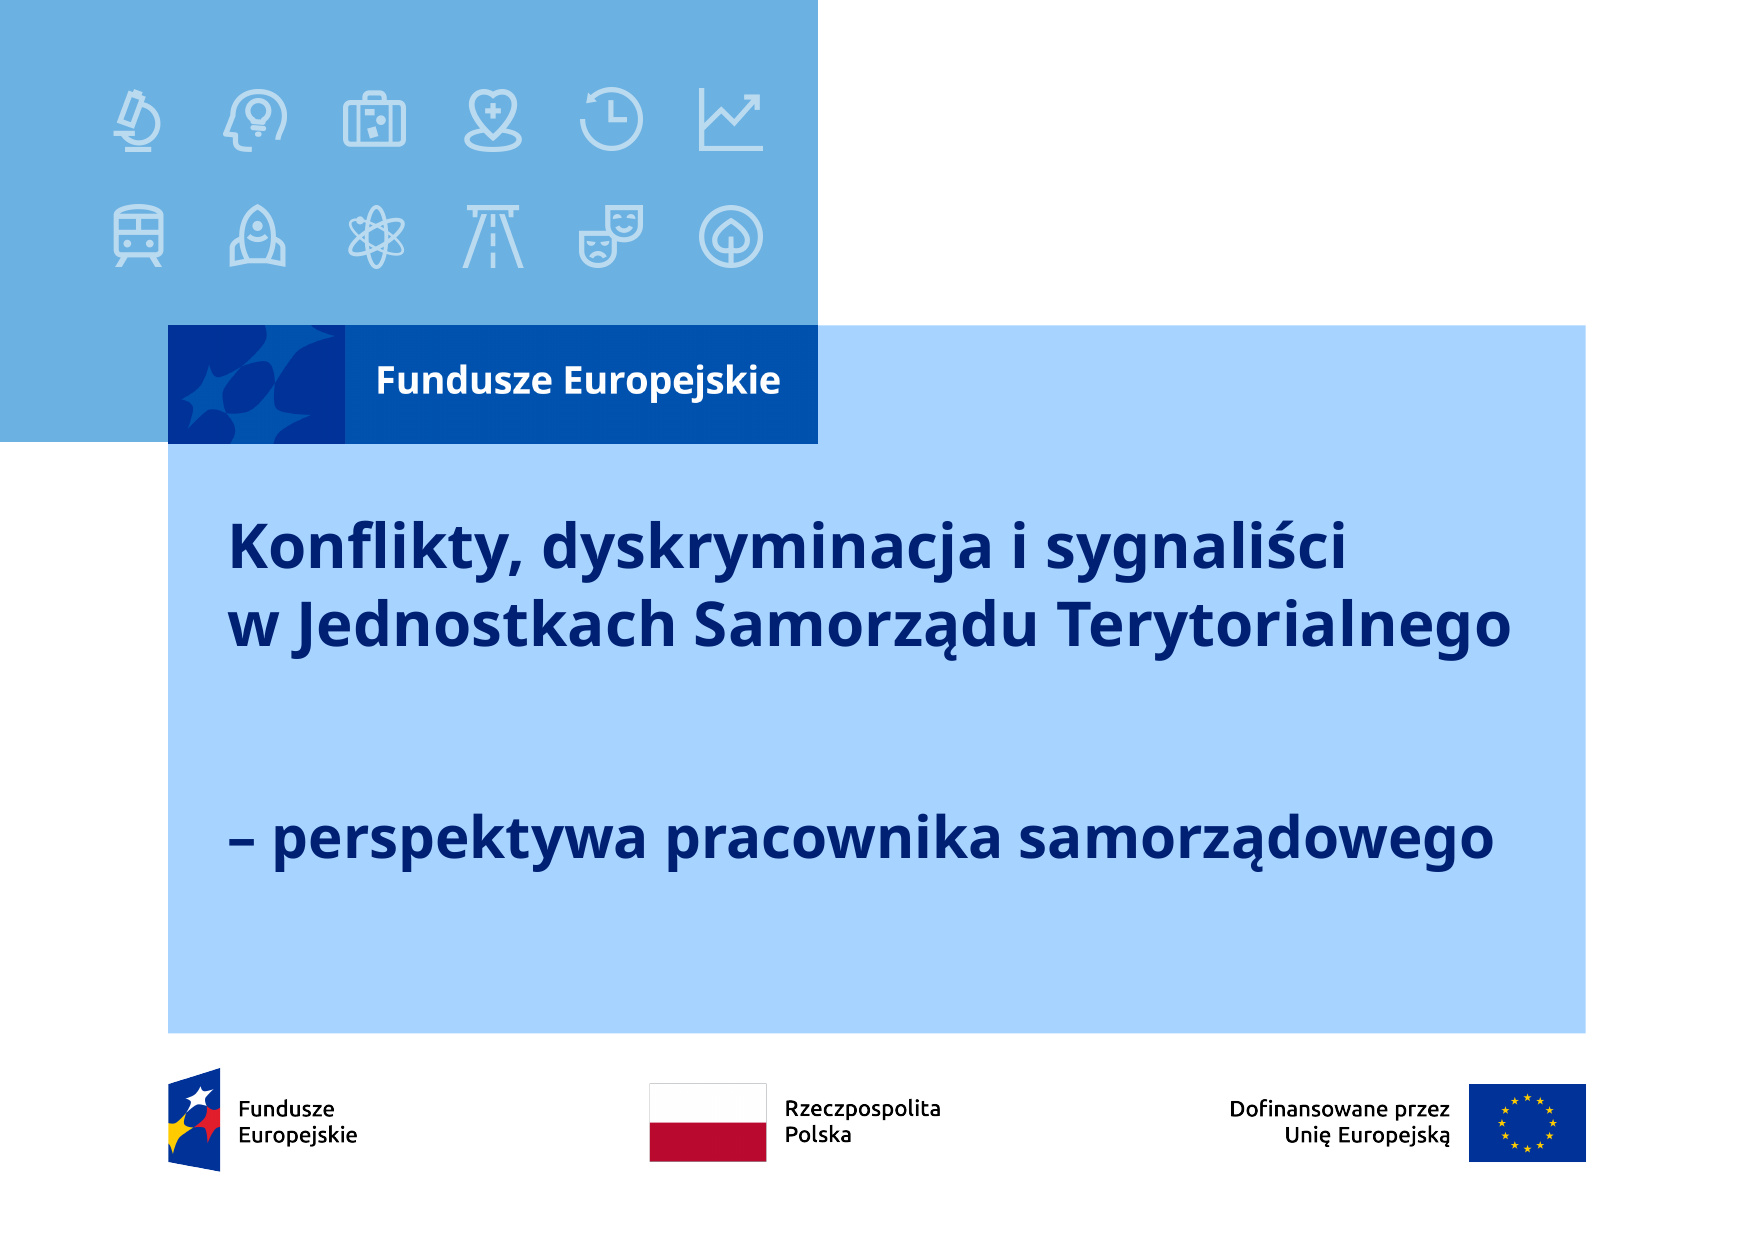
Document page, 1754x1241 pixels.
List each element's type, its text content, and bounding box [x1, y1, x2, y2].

picture [168, 325, 818, 444]
picture [129, 1045, 396, 1201]
title Konflikty, dyskryminacja i sygnaliści w Jednostkach Samorządu Terytorialnego [227, 503, 1527, 683]
subtitle – perspektywa pracownika samorządowego [227, 797, 1527, 975]
picture [1192, 1045, 1625, 1201]
picture [610, 1044, 979, 1201]
